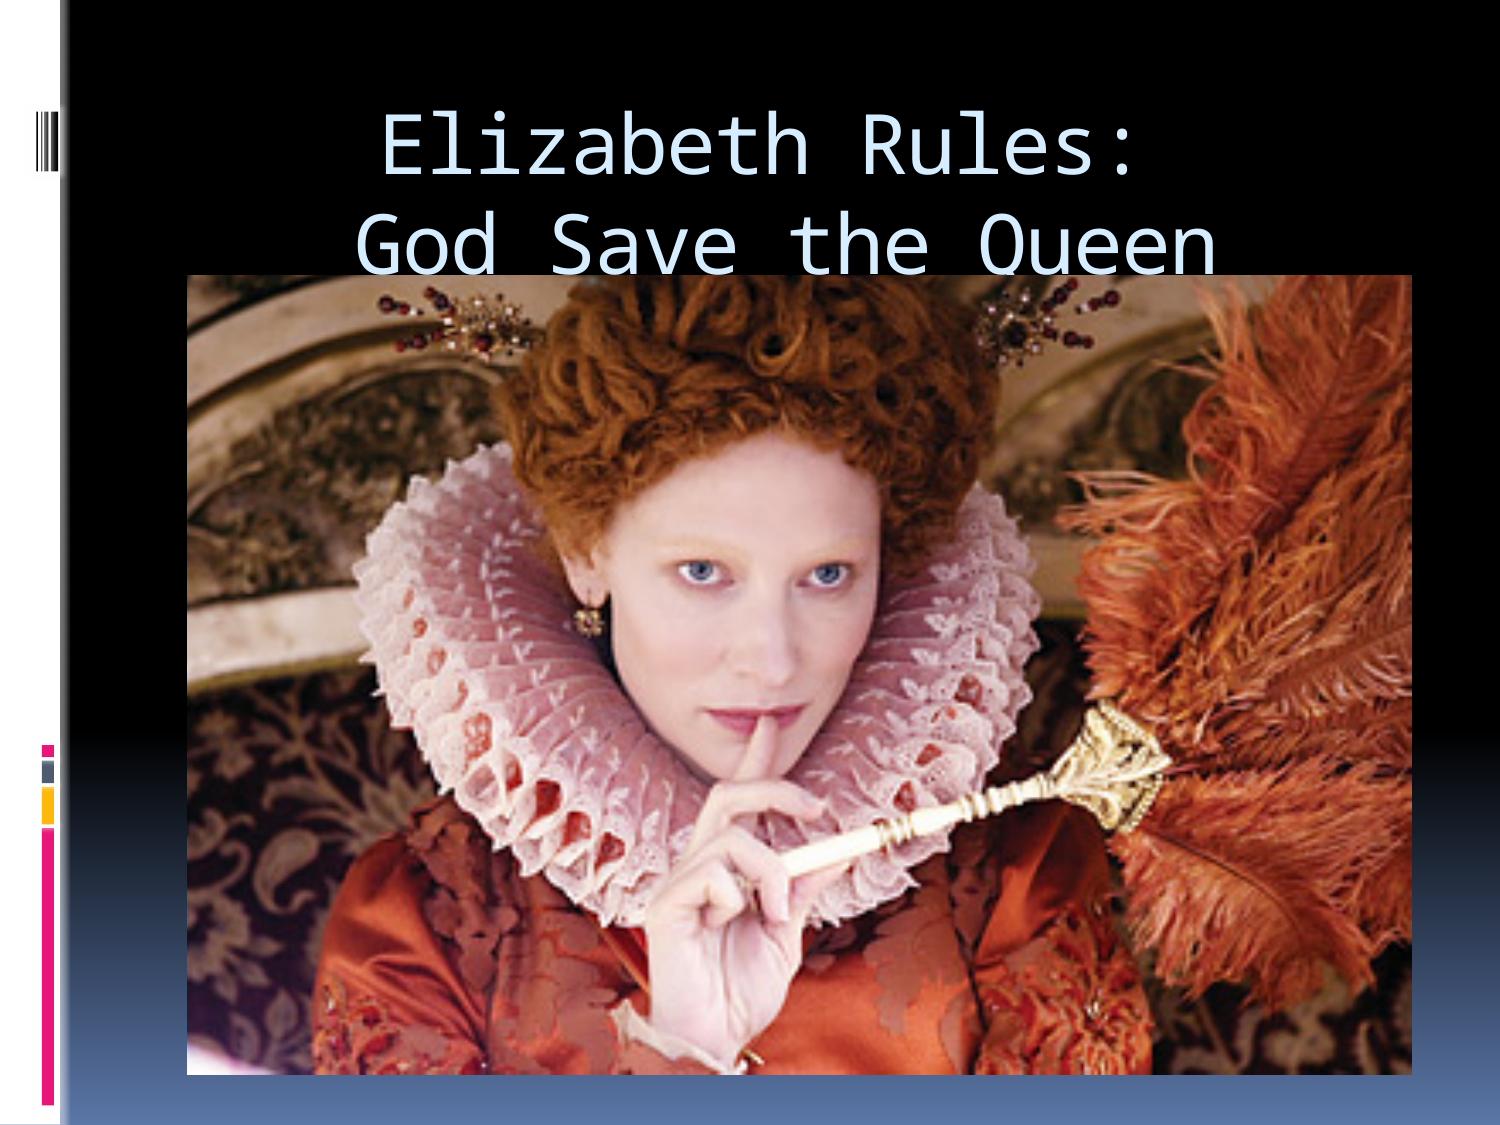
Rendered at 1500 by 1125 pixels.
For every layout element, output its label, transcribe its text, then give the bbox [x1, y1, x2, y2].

title Elizabeth Rules: God Save the Queen [150, 83, 1425, 234]
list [187, 275, 1412, 1076]
